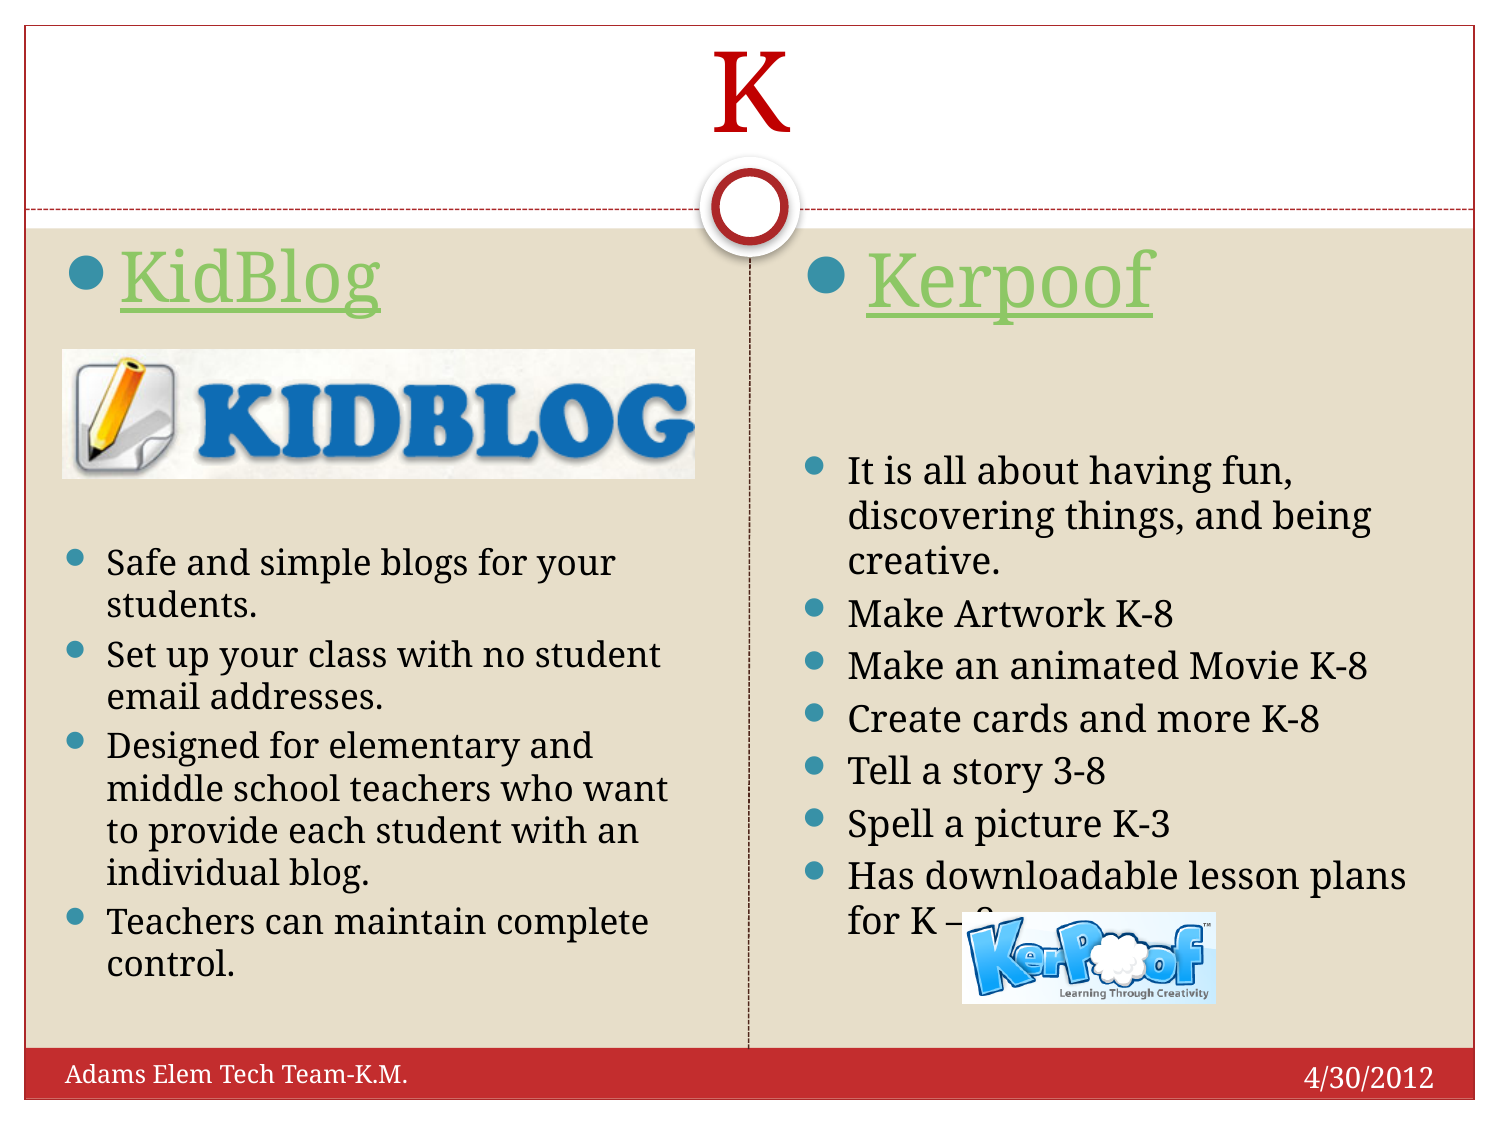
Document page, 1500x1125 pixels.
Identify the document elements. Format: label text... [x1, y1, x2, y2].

list KidBlog Safe and simple blogs for your students. Set up your class with no student email addresses. Designed for elementary and middle school teachers who want to provide each student with an individual blog. Teachers can maintain complete control. [49, 224, 712, 993]
list Kerpoof It is all about having fun, discovering things, and being creative. Make Artwork K-8 Make an animated Movie K-8 Create cards and more K-8 Tell a story 3-8 Spell a picture K-3 Has downloadable lesson plans for K – 8 [787, 224, 1450, 993]
picture [962, 912, 1216, 1004]
picture [62, 349, 695, 479]
footer Adams Elem Tech Team-K.M. [50, 1051, 638, 1112]
title K [49, 37, 1450, 162]
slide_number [950, 1051, 1450, 1112]
